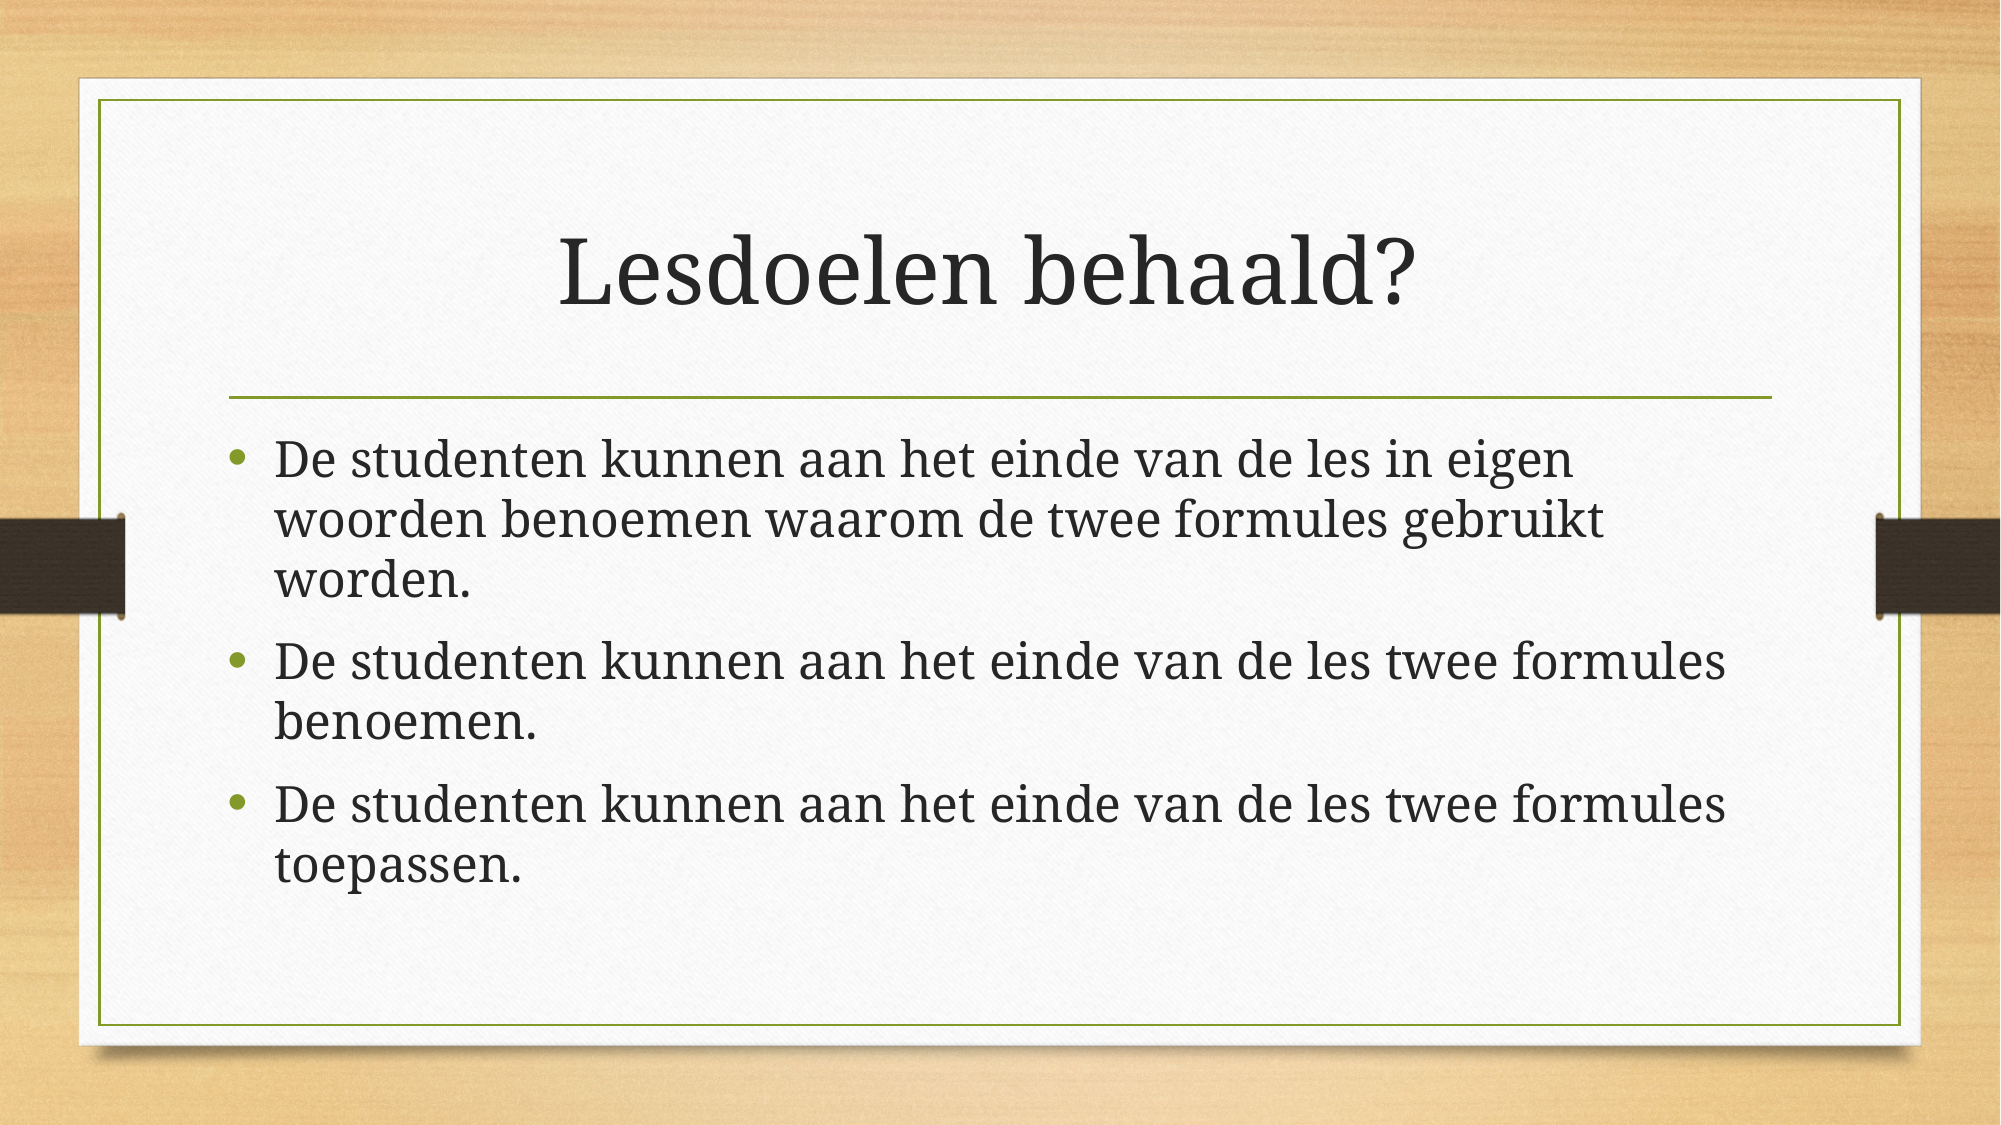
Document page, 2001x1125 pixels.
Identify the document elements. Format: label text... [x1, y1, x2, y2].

list De studenten kunnen aan het einde van de les in eigen woorden benoemen waarom de twee formules gebruikt worden. De studenten kunnen aan het einde van de les twee formules benoemen. De studenten kunnen aan het einde van de les twee formules toepassen. [212, 419, 1788, 964]
picture [0, 0, 2001, 1125]
title Lesdoelen behaald? [212, 161, 1788, 375]
